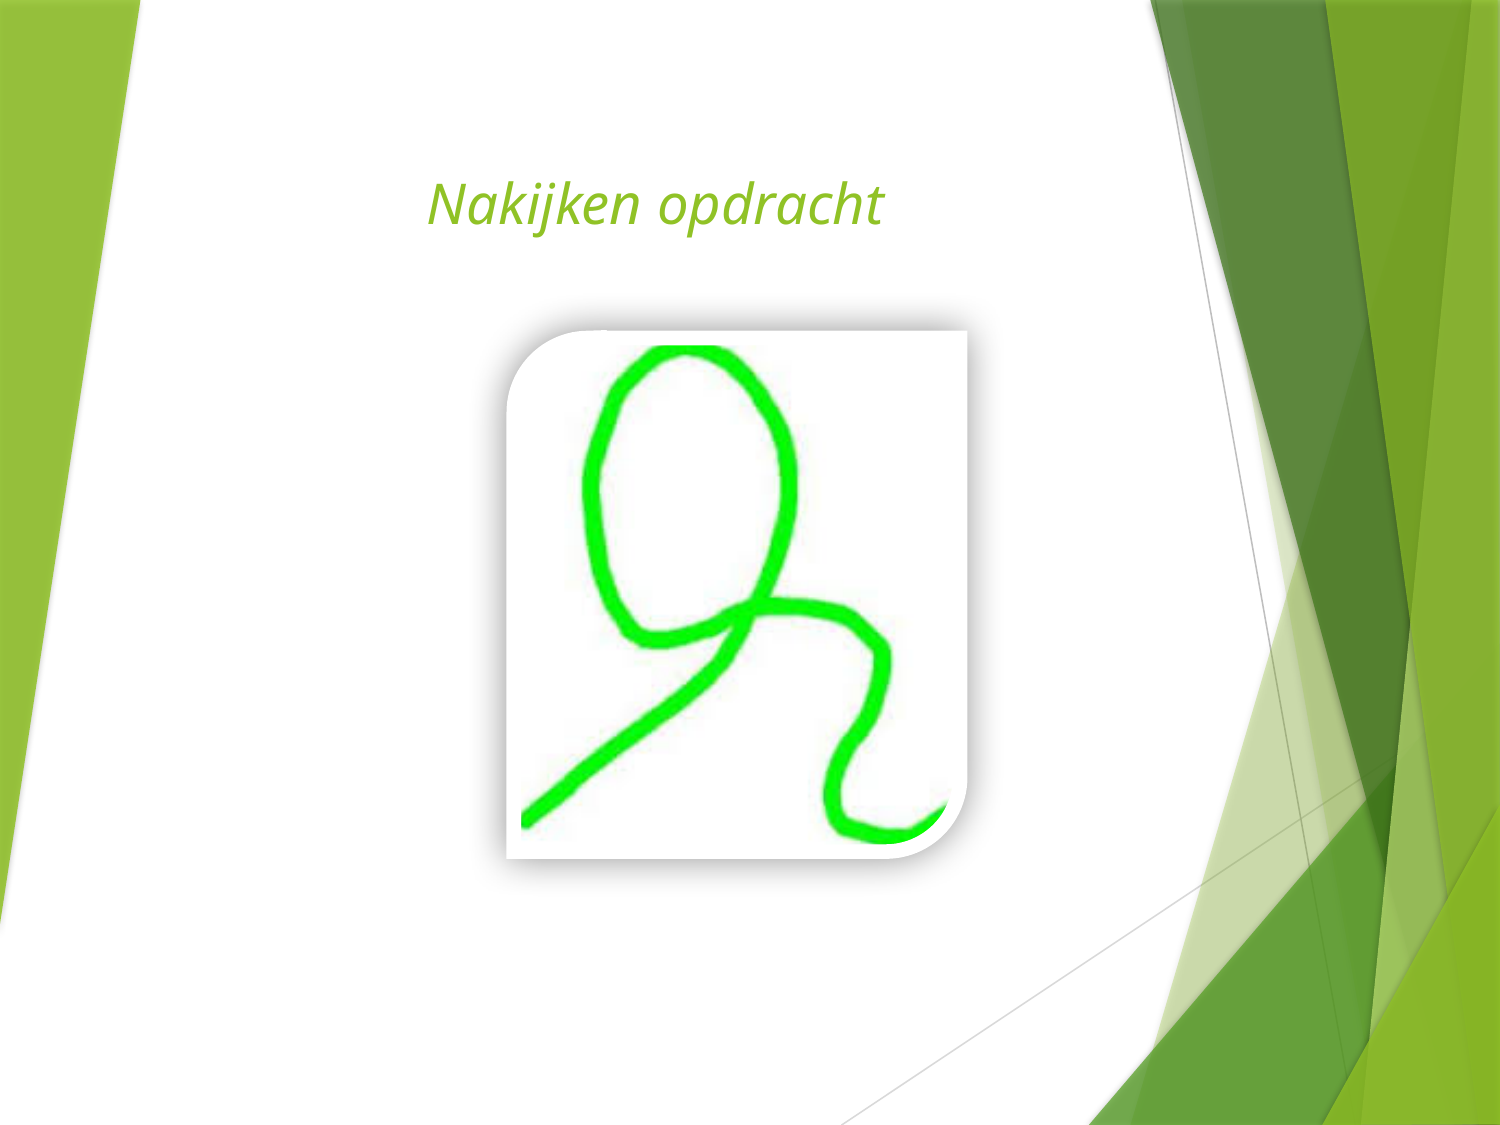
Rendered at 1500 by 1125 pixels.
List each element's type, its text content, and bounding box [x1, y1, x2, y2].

picture [513, 337, 961, 853]
title Nakijken opdracht [112, 101, 1199, 244]
